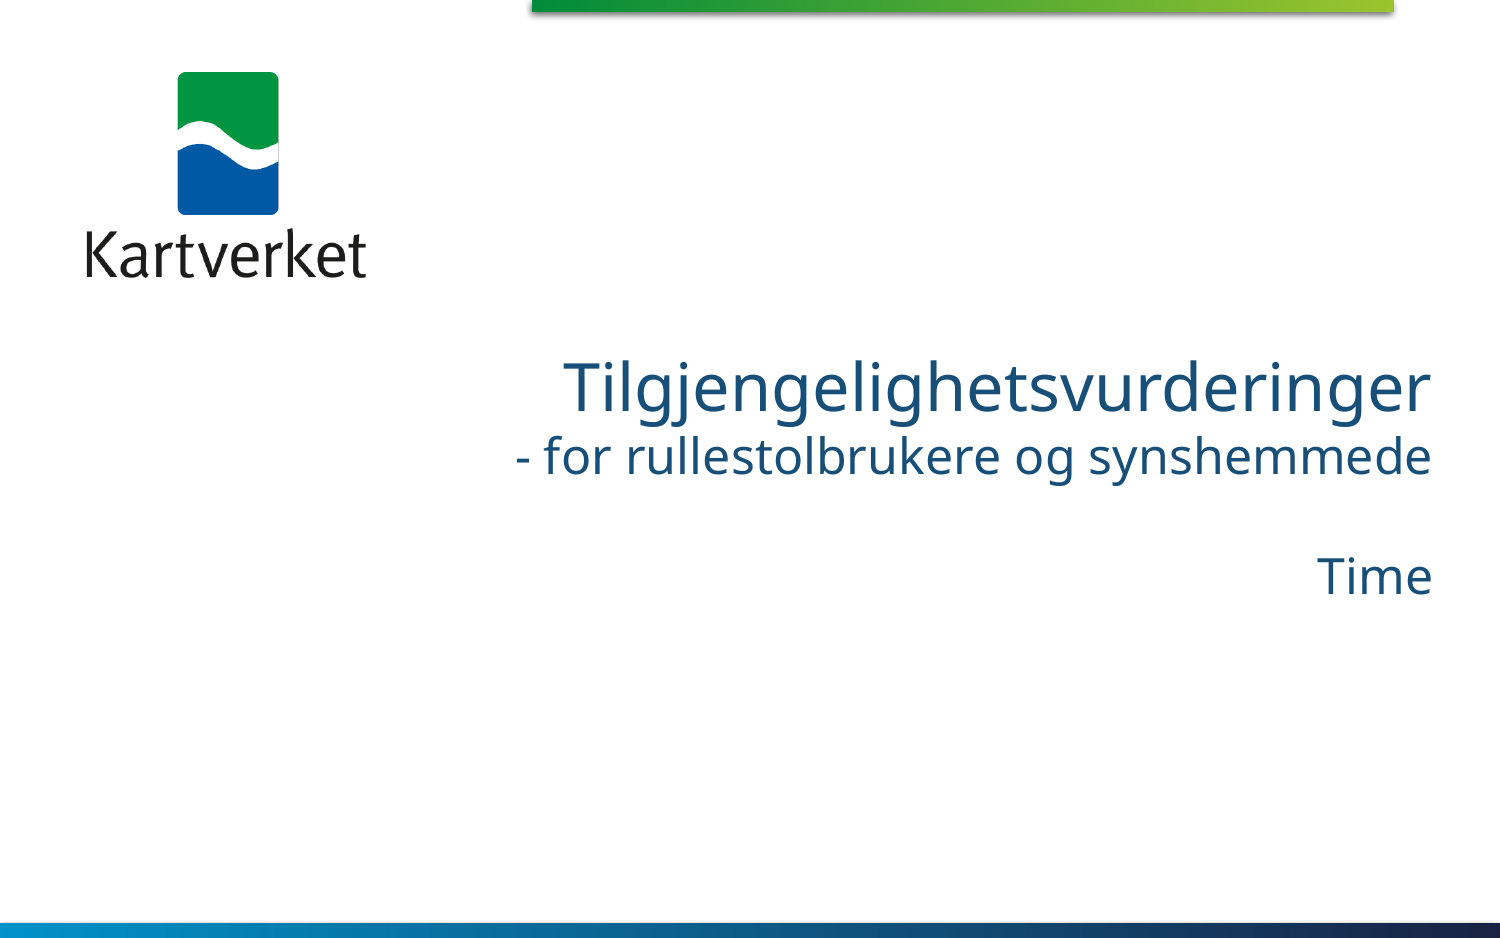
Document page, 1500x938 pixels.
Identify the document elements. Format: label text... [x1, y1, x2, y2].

text_box Tilgjengelighetsvurderinger - for rullestolbrukere og synshemmede Time [66, 337, 1449, 613]
